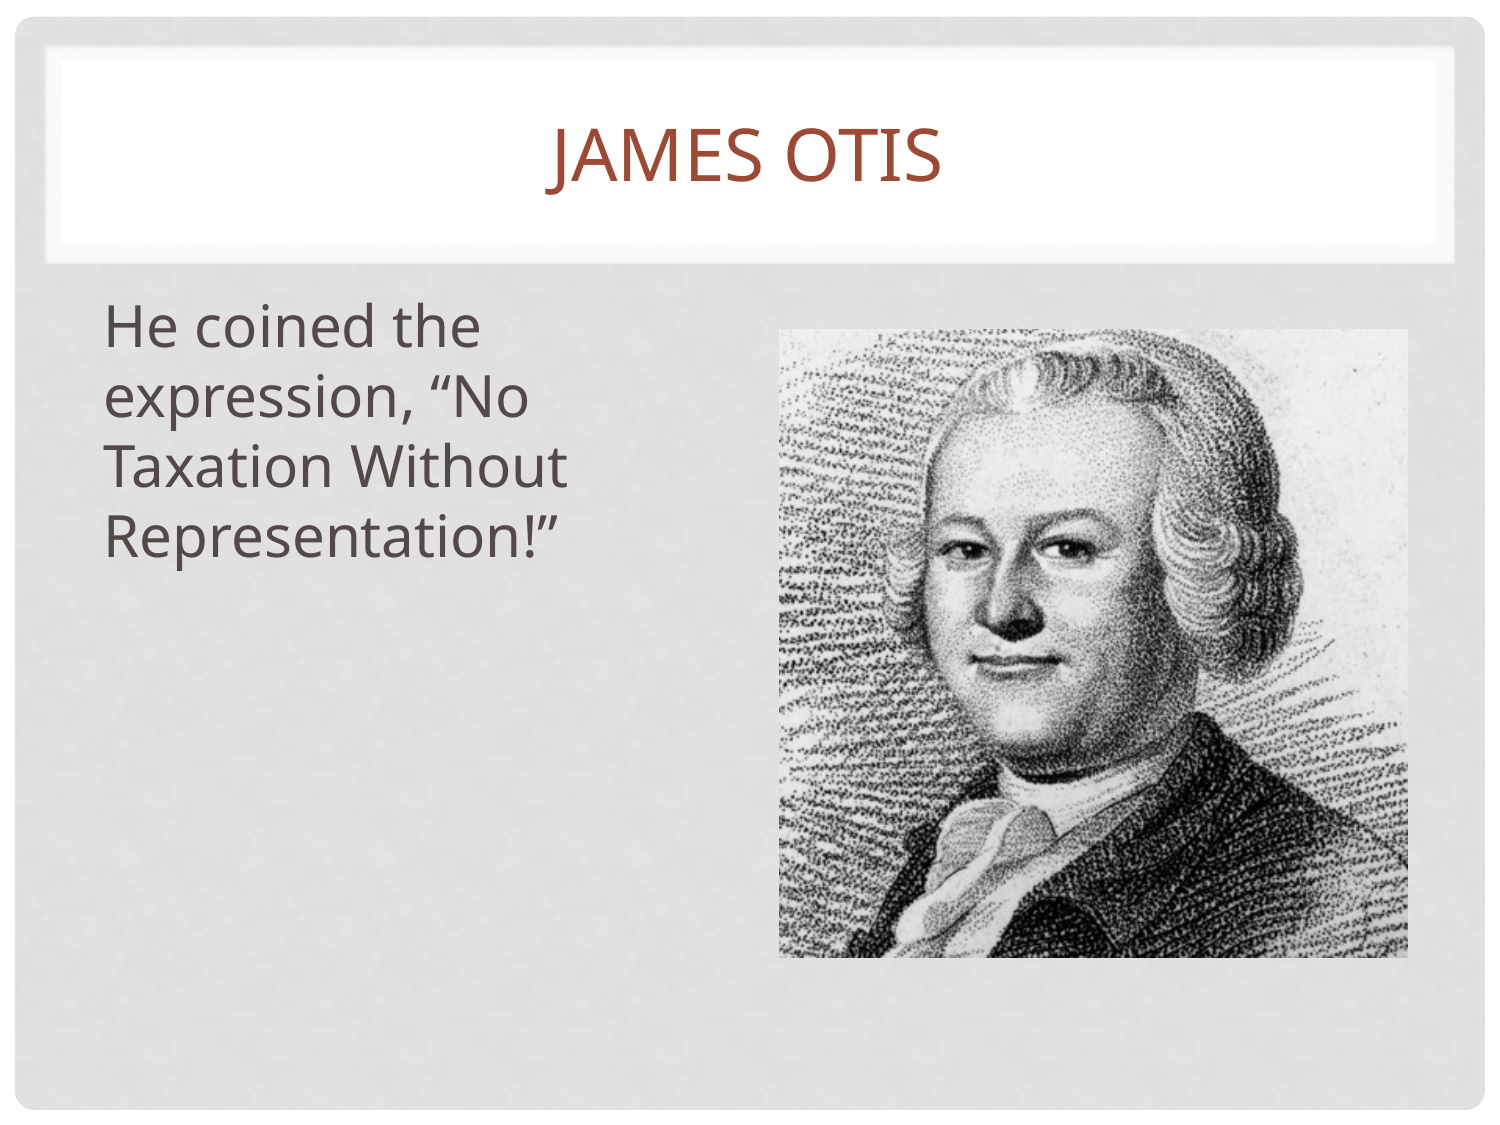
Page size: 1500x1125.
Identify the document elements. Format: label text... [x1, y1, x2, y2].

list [779, 329, 1408, 958]
title James otis [69, 66, 1425, 238]
list He coined the expression, “No Taxation Without Representation!” [69, 281, 733, 1005]
